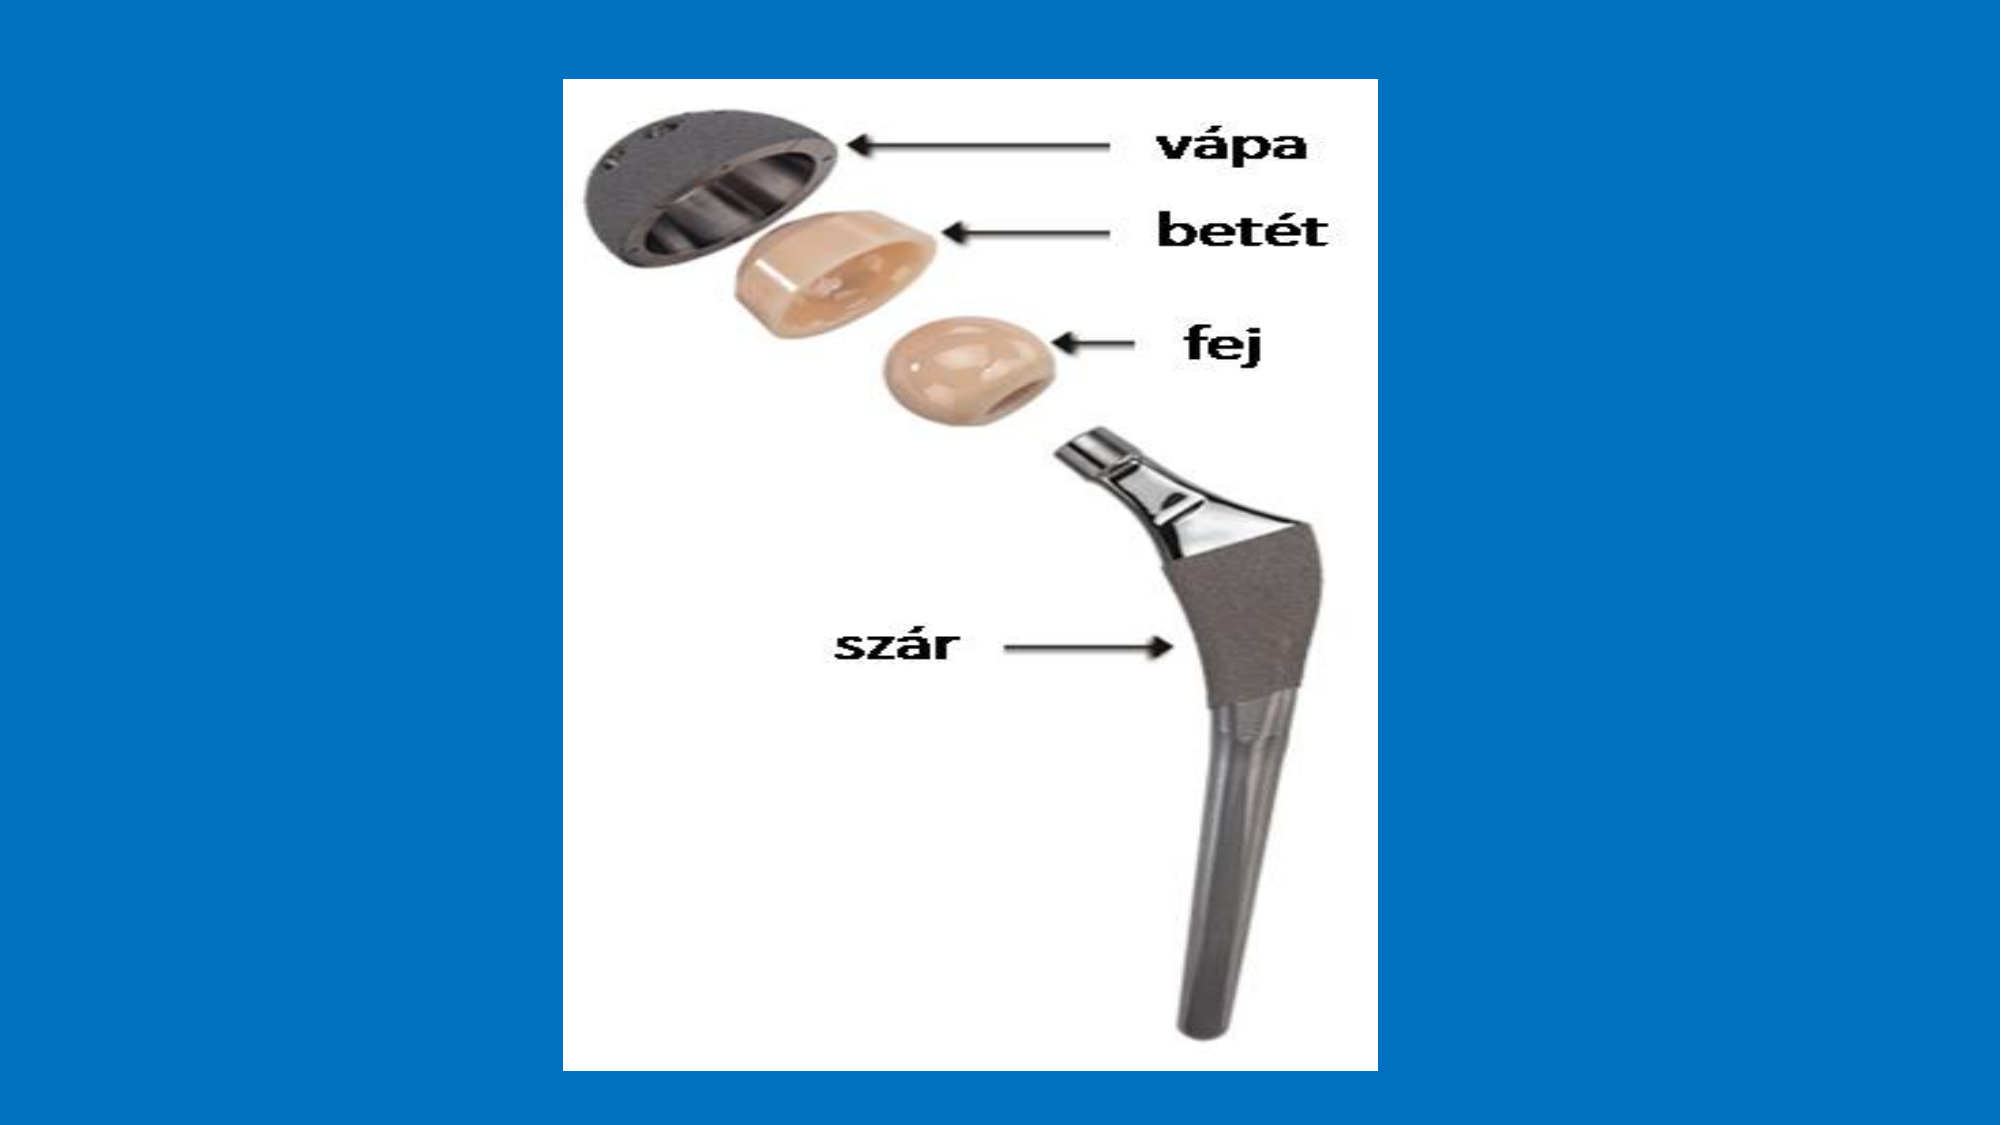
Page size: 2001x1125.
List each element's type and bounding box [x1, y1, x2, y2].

picture [562, 79, 1379, 1071]
